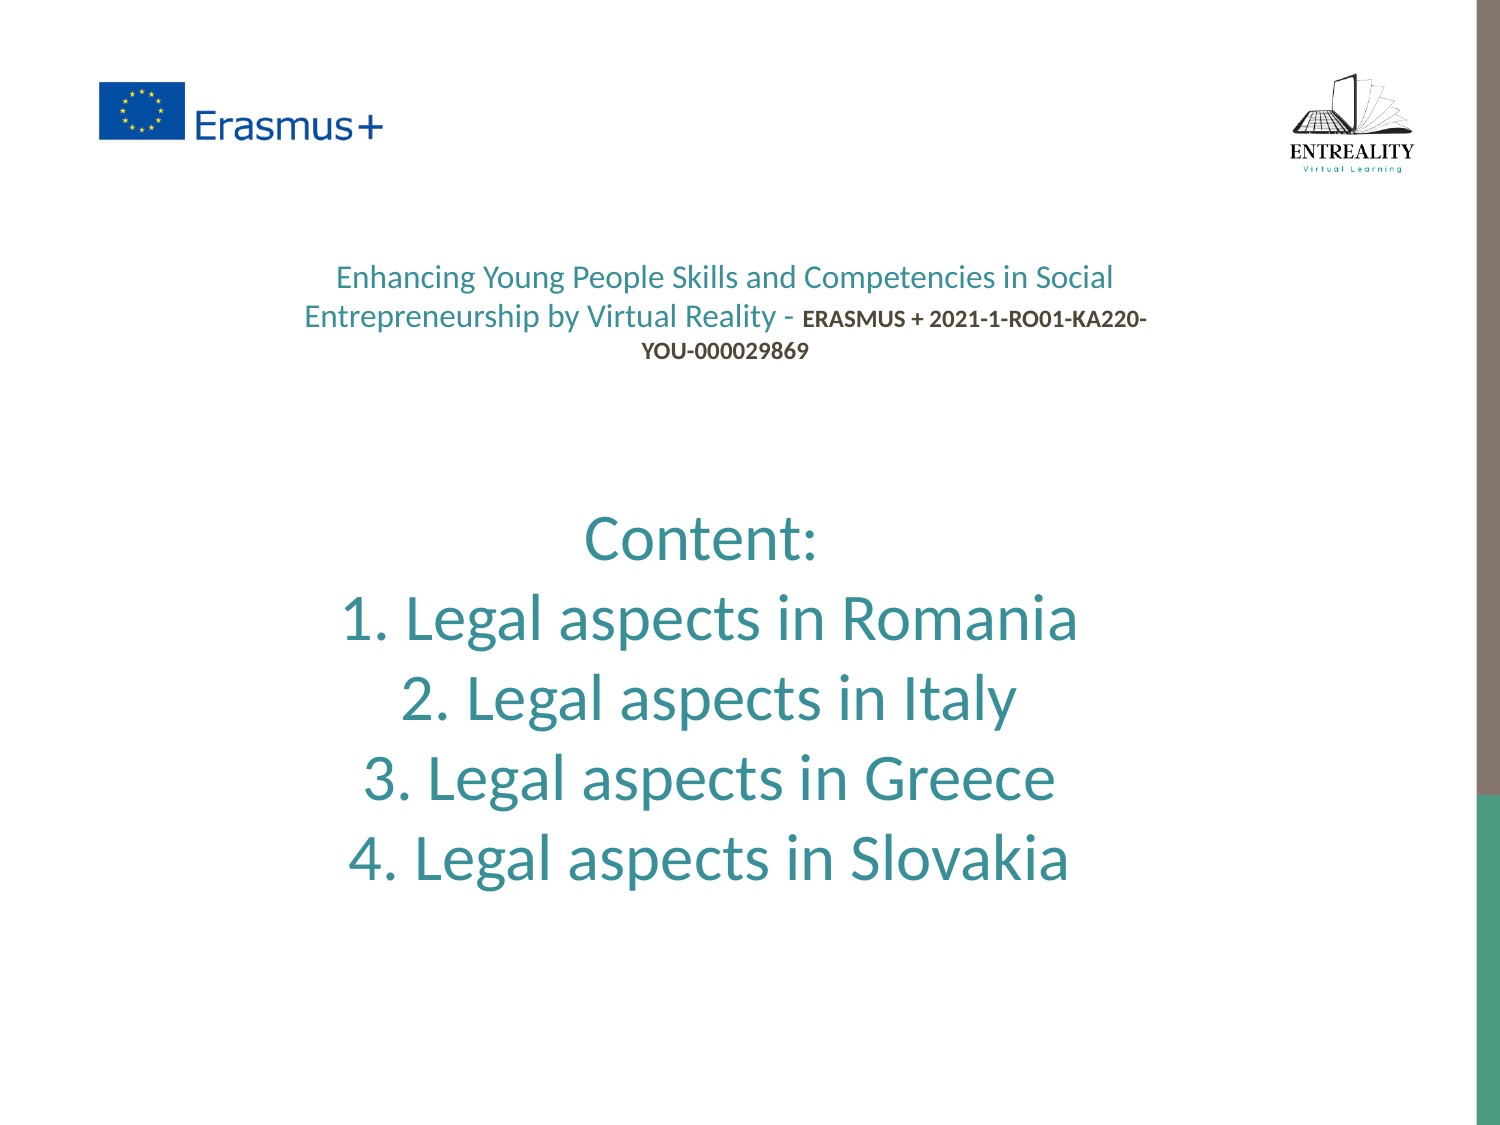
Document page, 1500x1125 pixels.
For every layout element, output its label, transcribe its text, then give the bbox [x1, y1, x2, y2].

text_box Enhancing Young People Skills and Competencies in Social Entrepreneurship by Virtual Reality - ERASMUS + 2021-1-RO01-KA220-YOU-000029869 [275, 247, 1176, 372]
title Content: 1. Legal aspects in Romania 2. Legal aspects in Italy 3. Legal aspects in Greece 4. Legal aspects in Slovakia [47, 667, 1372, 1020]
picture [81, 64, 399, 156]
picture [1246, 17, 1458, 229]
